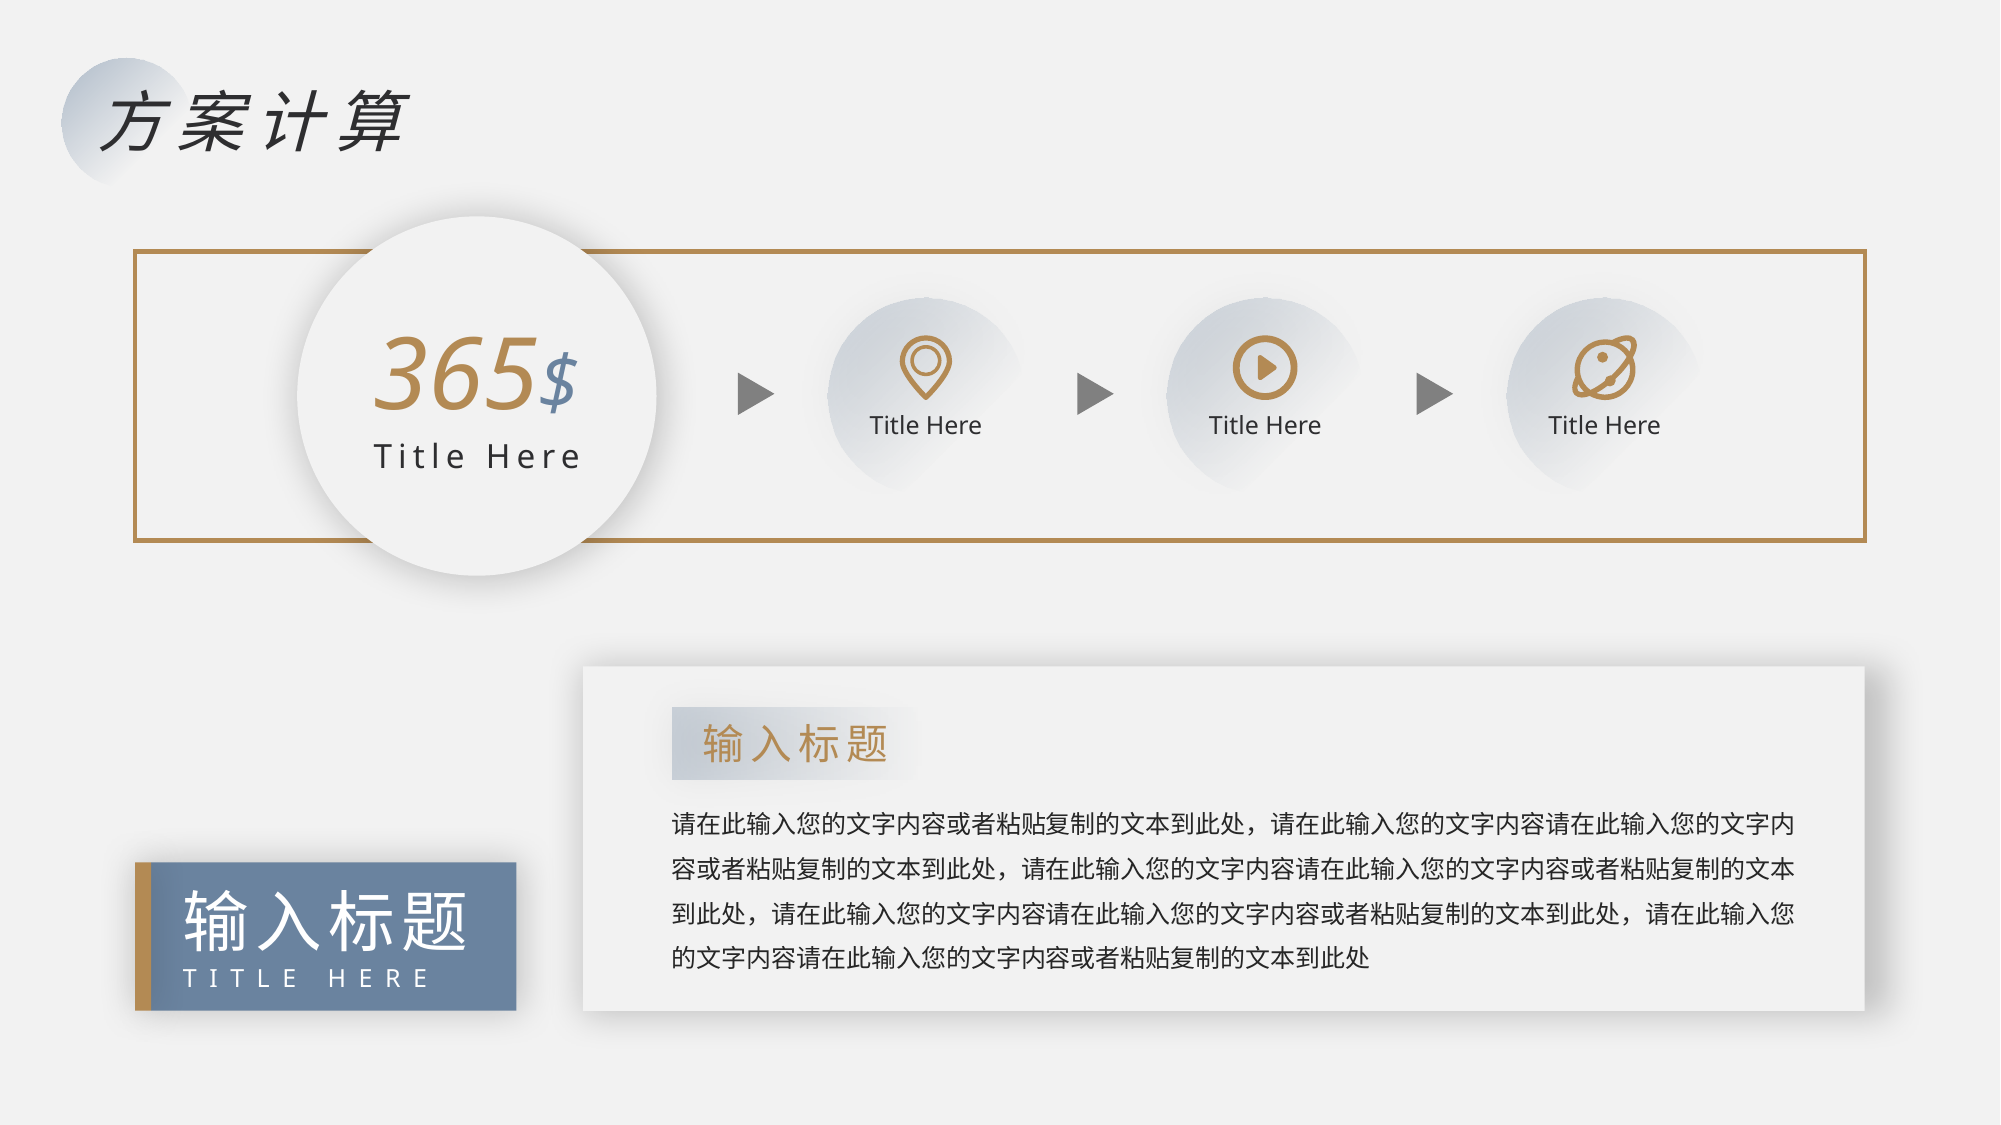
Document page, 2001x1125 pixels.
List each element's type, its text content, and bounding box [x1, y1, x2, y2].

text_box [583, 666, 1865, 1011]
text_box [135, 862, 551, 1011]
text_box [134, 250, 297, 542]
text_box 方案计算 [82, 72, 553, 168]
text_box [60, 73, 175, 189]
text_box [297, 216, 1703, 576]
text_box [83, 56, 170, 72]
text_box [1703, 250, 1866, 542]
